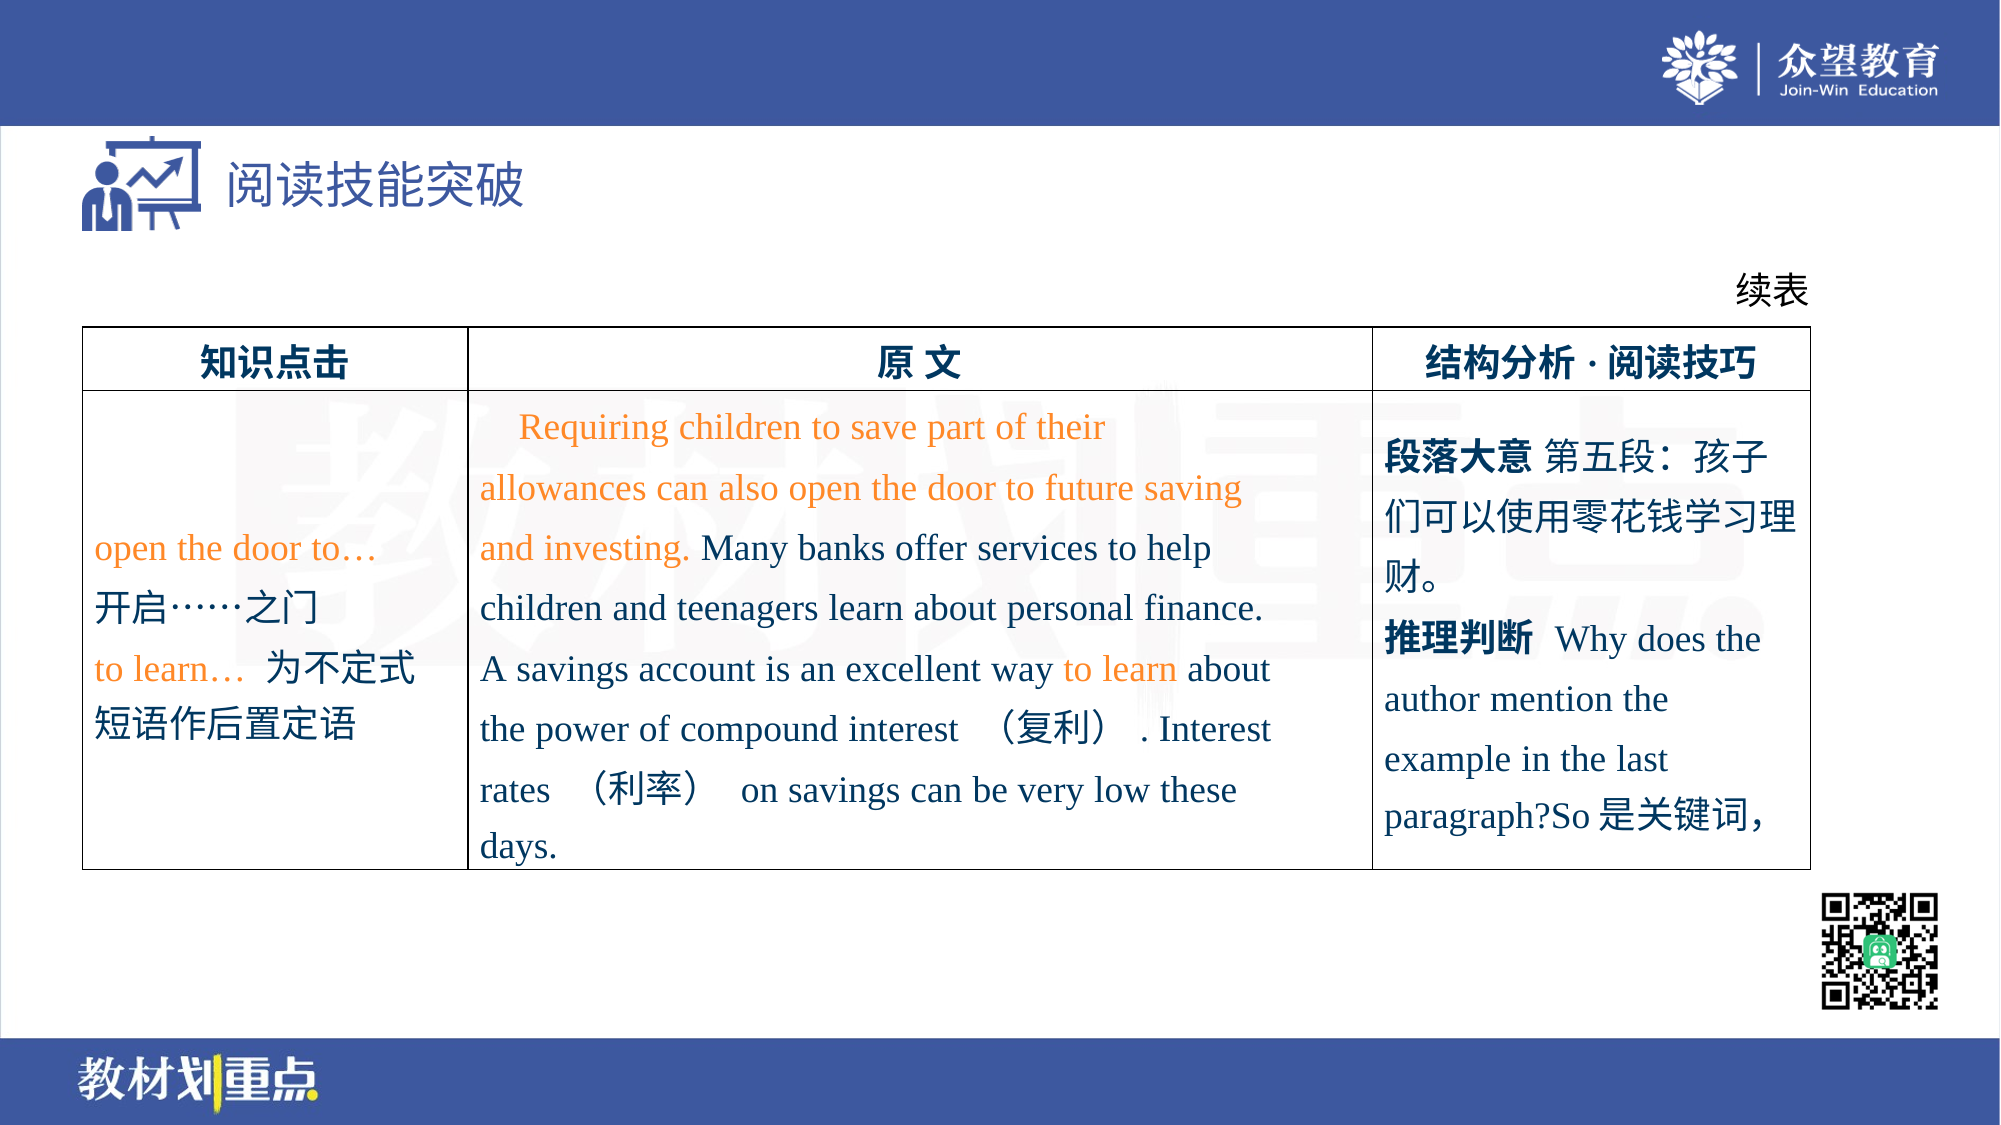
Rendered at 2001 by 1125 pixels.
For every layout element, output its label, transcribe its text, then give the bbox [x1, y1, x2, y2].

text_box 续表 [1734, 247, 1811, 312]
table_cell 段落大意 第五段：孩子 们可以使用零花钱学习理 财。 推理判断 Why does the author mention the example in the last paragraph?So是关键词， [1373, 391, 1810, 869]
table_cell Requiring children to save part of their allowances can also open the door to future saving and investing. Many banks offer services to help children and teenagers learn about personal finance. A savings account is an excellent way to learn about the power of compound interest （复利）. Interest rates （利率） on savings can be very low these days. [469, 391, 1372, 869]
table_header 结构分析·阅读技巧 [1373, 328, 1810, 390]
table_header 原 文 [469, 328, 1372, 390]
table_header 知识点击 [83, 328, 467, 390]
table_cell open the door to… 开启……之门 to learn… 为不定式 短语作后置定语 [83, 391, 467, 869]
picture [0, 0, 2000, 1125]
